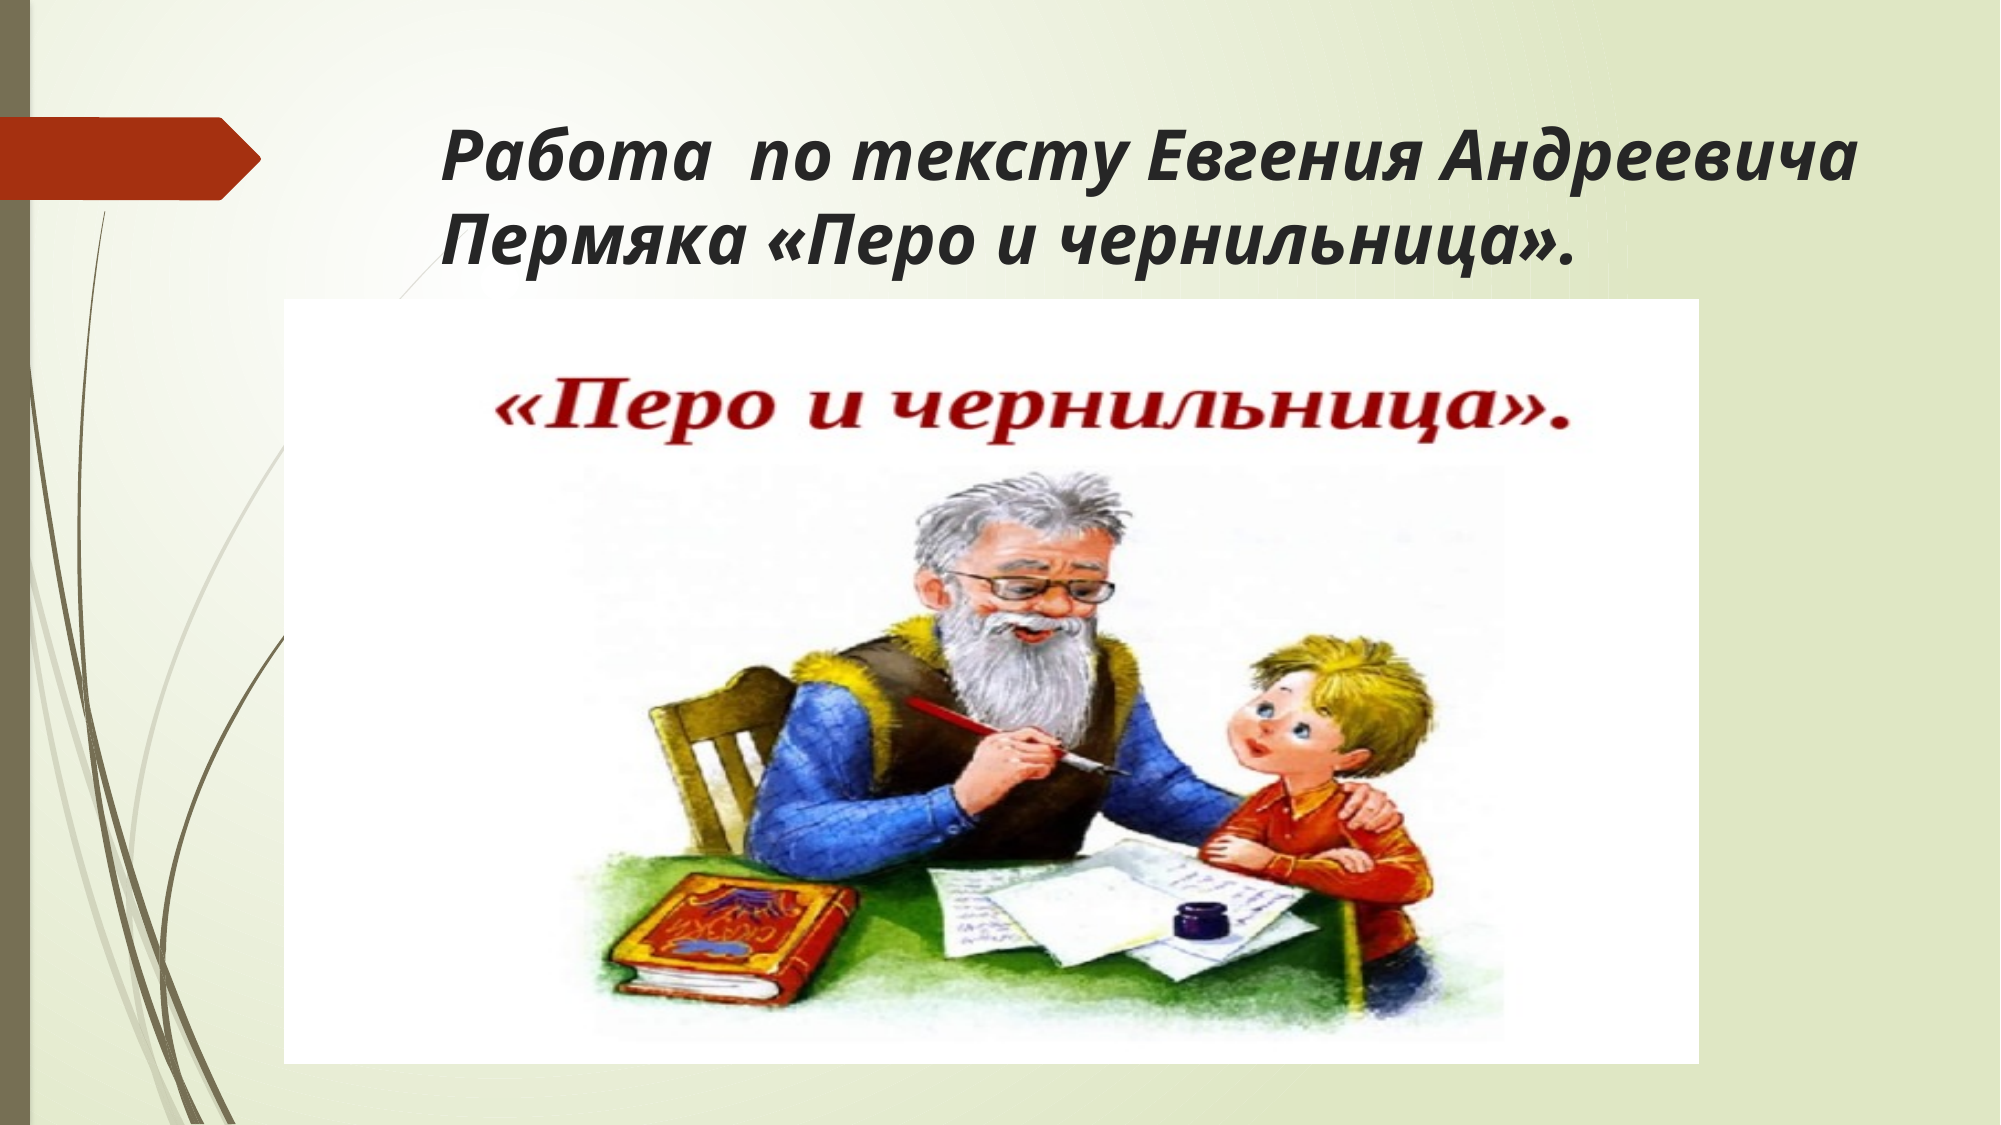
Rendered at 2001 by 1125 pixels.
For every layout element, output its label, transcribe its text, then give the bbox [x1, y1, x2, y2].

title Работа по тексту Евгения Андреевича Пермяка «Перо и чернильница». [425, 102, 1888, 313]
picture [284, 299, 1699, 1064]
